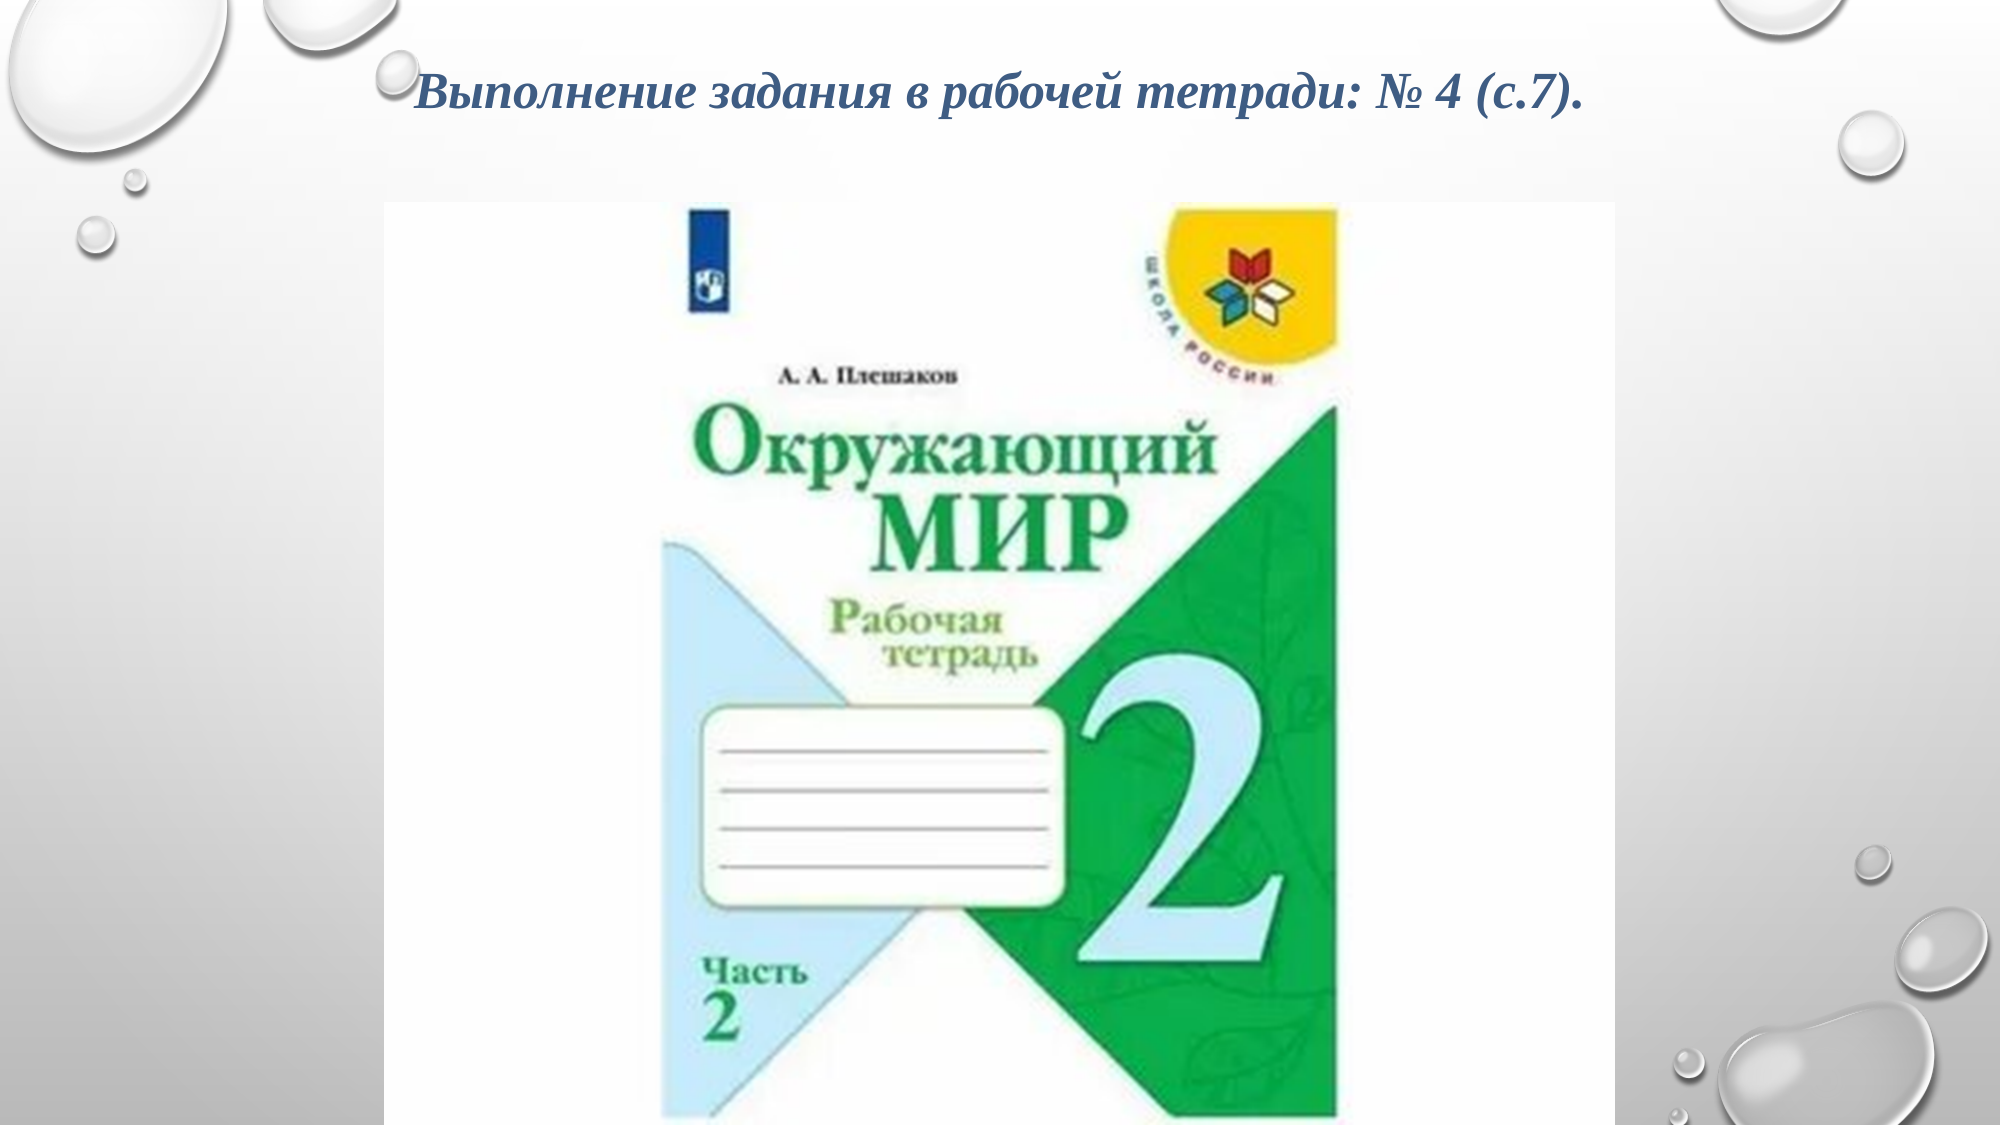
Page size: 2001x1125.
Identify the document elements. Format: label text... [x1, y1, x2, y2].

title Выполнение задания в рабочей тетради: № 4 (с.7). [149, 42, 1851, 142]
picture [0, 0, 2000, 1125]
